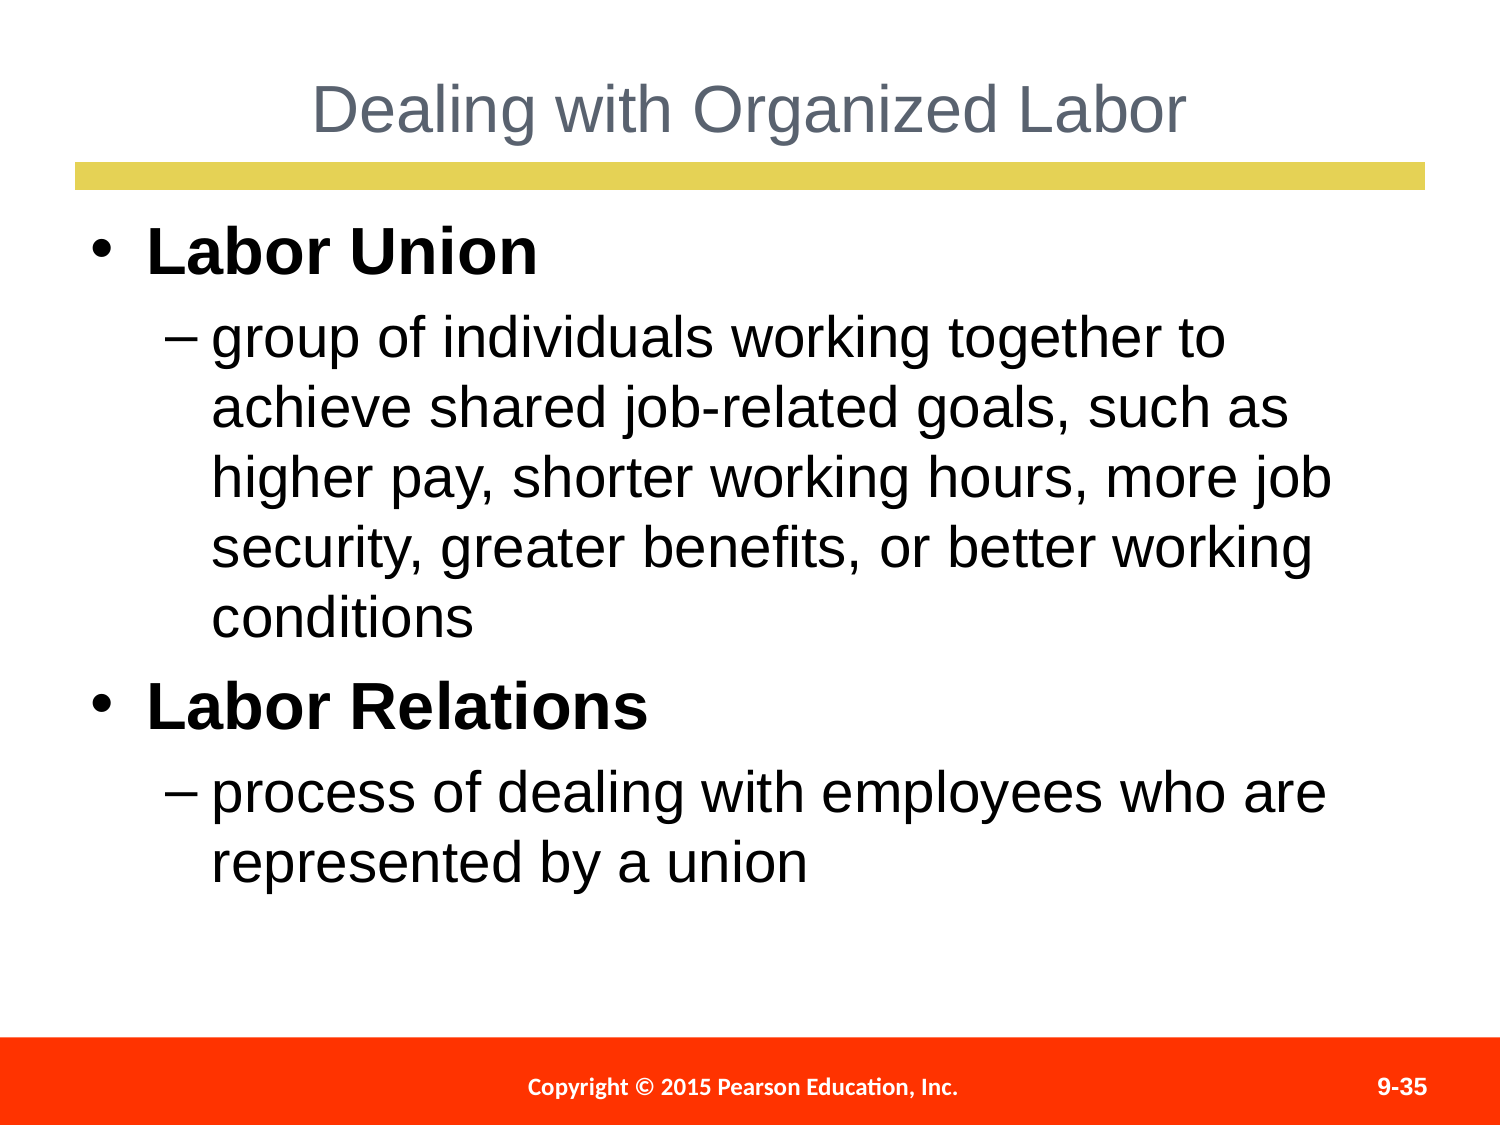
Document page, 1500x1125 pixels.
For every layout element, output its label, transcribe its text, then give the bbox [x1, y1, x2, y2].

title Dealing with Organized Labor [74, 12, 1426, 199]
list Labor Union group of individuals working together to achieve shared job-related goals, such as higher pay, shorter working hours, more job security, greater benefits, or better working conditions Labor Relations process of dealing with employees who are represented by a union [74, 199, 1426, 1006]
